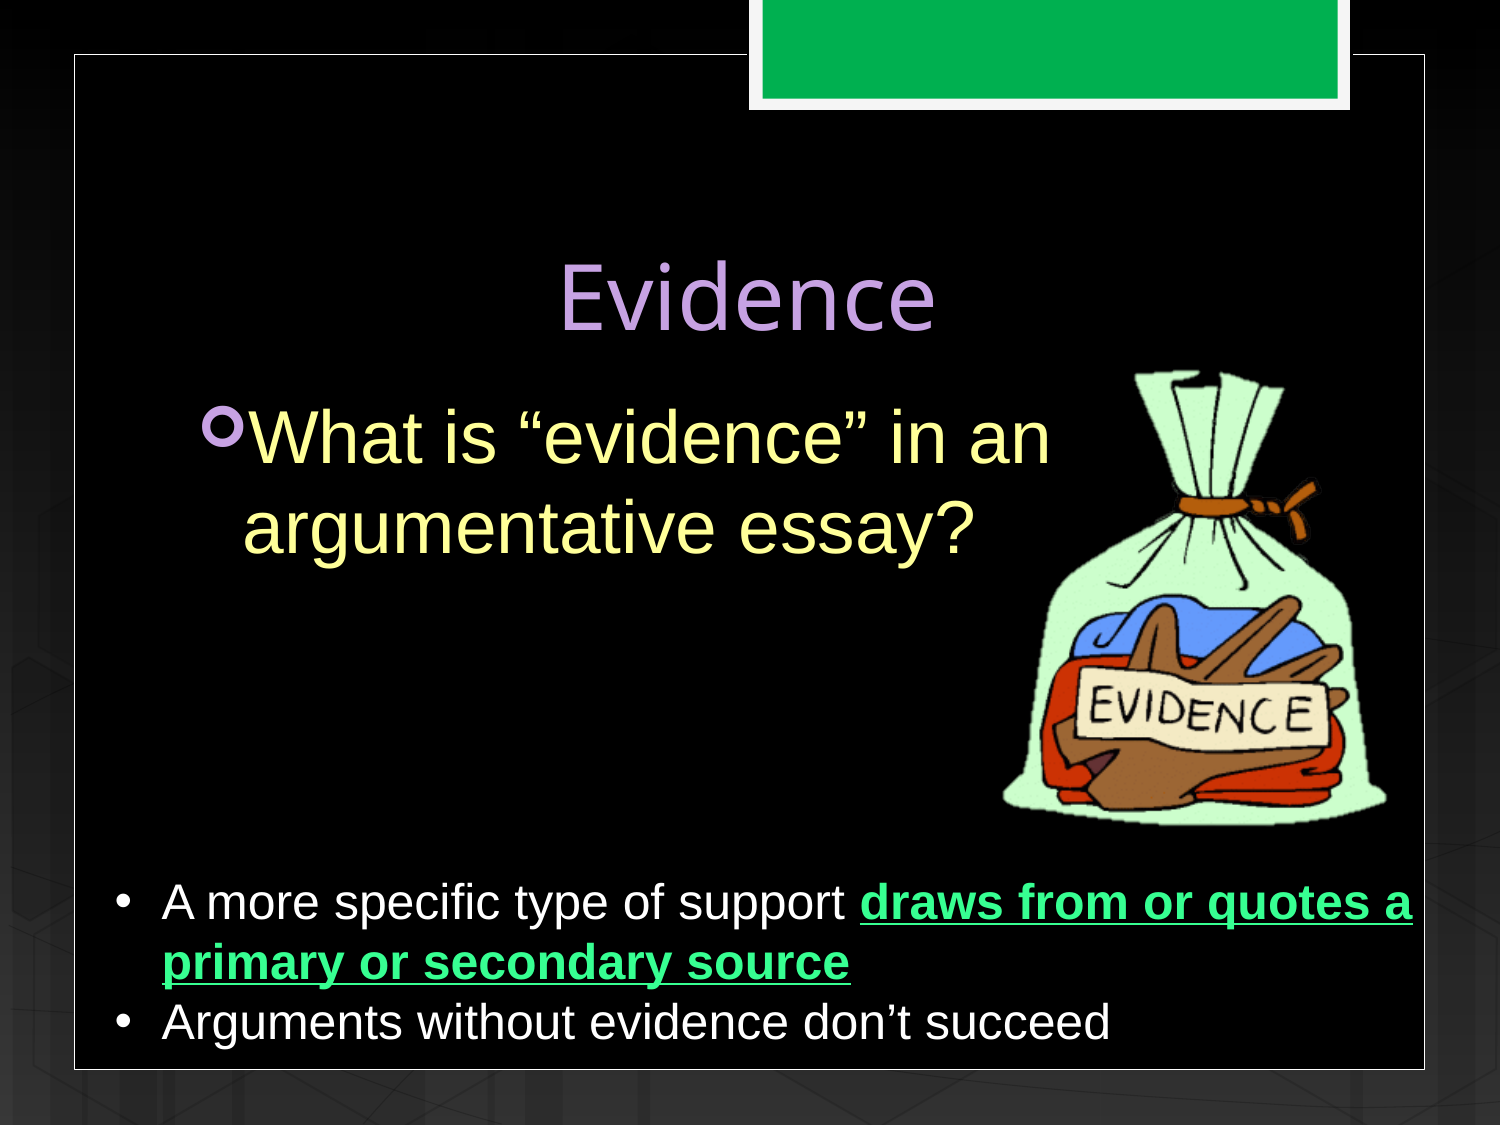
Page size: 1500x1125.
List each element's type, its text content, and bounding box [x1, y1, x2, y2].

list What is “evidence” in an argumentative essay? [171, 381, 1283, 862]
text_box A more specific type of support draws from or quotes a primary or secondary source Arguments without evidence don’t succeed [99, 862, 1450, 1058]
title Evidence [171, 168, 1324, 357]
picture [999, 349, 1391, 830]
